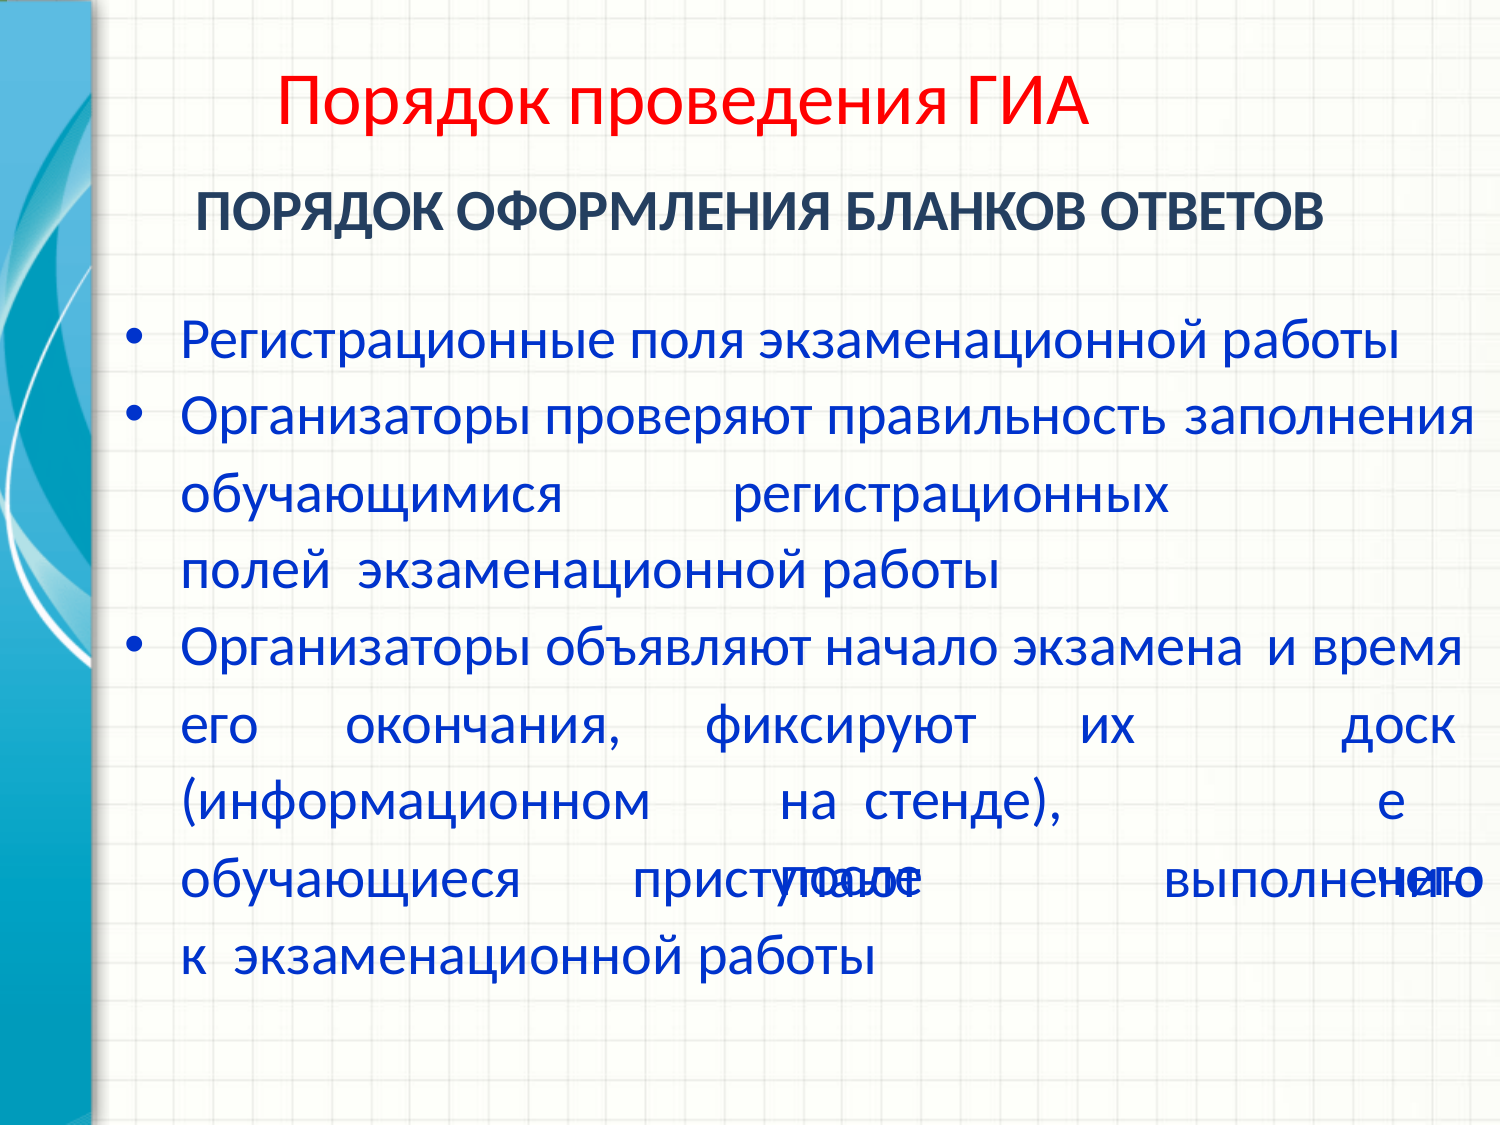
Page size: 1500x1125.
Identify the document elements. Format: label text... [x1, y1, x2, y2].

text_box фиксируют их на стенде), после [702, 676, 1261, 908]
text_box [110, 0, 1500, 1125]
text_box ПОРЯДОК ОФОРМЛЕНИЯ БЛАНКОВ ОТВЕТОВ [193, 169, 1337, 242]
text_box выполнению [1161, 837, 1487, 910]
text_box доске чего [1339, 676, 1487, 837]
text_box его окончания, (информационном [178, 676, 655, 830]
text_box [0, 0, 110, 1125]
text_box • • [122, 288, 147, 445]
text_box обучающимися регистрационных полей экзаменационной работы Организаторы объявляют начало экзамена и время [178, 445, 1487, 677]
text_box Регистрационные поля экзаменационной работы Организаторы проверяют правильность заполнения [178, 291, 1487, 445]
title Порядок проведения ГИА [274, 47, 1097, 169]
text_box • [122, 603, 147, 676]
text_box обучающиеся приступают к экзаменационной работы [178, 830, 1057, 986]
